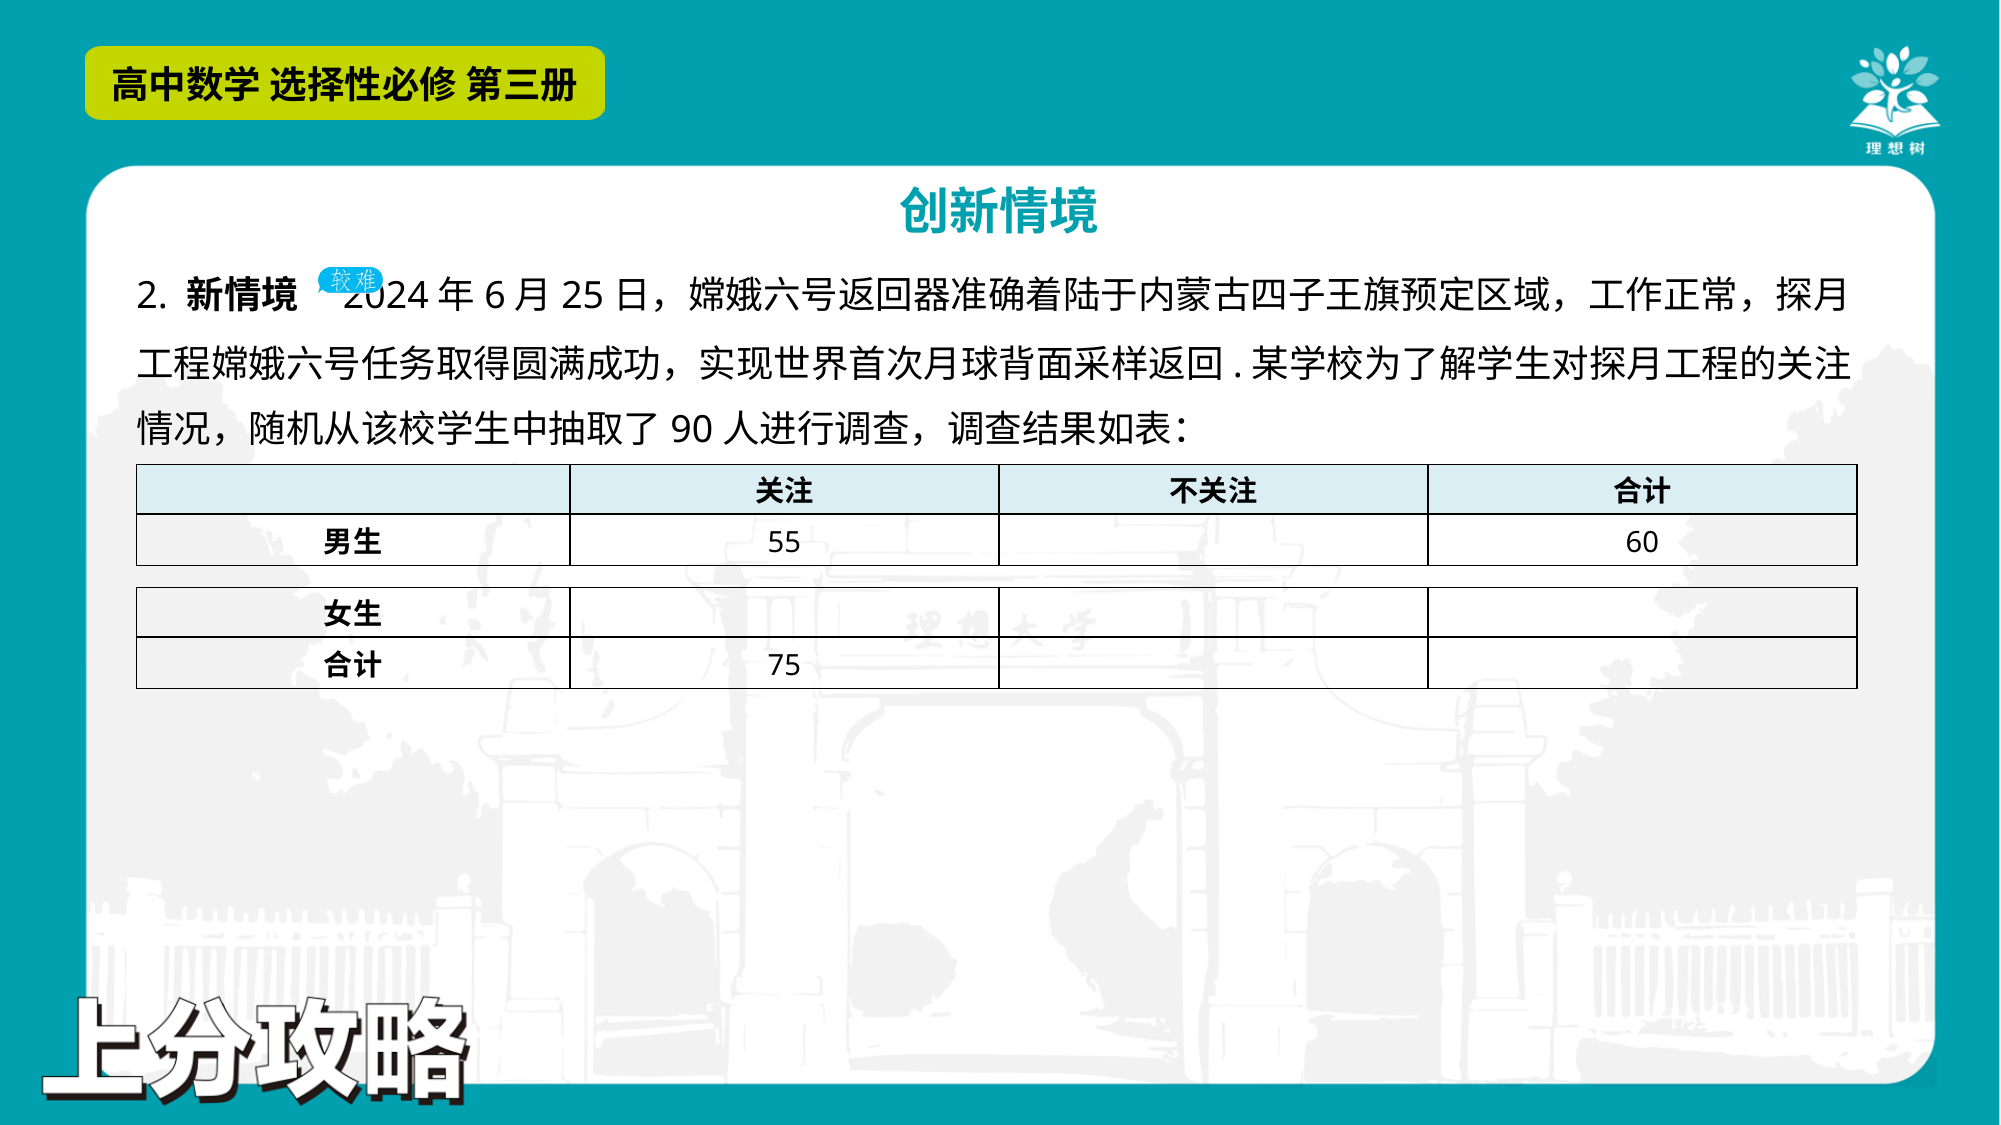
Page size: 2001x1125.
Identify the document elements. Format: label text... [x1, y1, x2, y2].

table_header [1000, 588, 1427, 636]
text_box 2. 新情境 2024年6月25日，嫦娥六号返回器准确着陆于内蒙古四子王旗预定区域，工作正常，探月 工程嫦娥六号任务取得圆满成功，实现世界首次月球背面采样返回.某学校为了解学生对探月工程的关注 情况，随机从该校学生中抽取了90人进行调查，调查结果如表： [136, 247, 1865, 444]
table_cell [1000, 515, 1427, 565]
table_header [571, 588, 998, 636]
table_cell 75 [571, 638, 998, 688]
table_cell [1000, 638, 1427, 688]
table_header 不关注 [1000, 465, 1427, 513]
table_cell [1429, 638, 1856, 688]
table_cell 60 [1429, 515, 1856, 565]
table_header 关注 [571, 465, 998, 513]
table_header [137, 465, 569, 513]
table_header [1429, 588, 1856, 636]
table_header 女生 [137, 588, 569, 636]
table_cell 合计 [137, 638, 569, 688]
table_header 合计 [1429, 465, 1856, 513]
table_cell 55 [571, 515, 998, 565]
picture [0, 0, 2000, 1125]
table_cell 男生 [137, 515, 569, 565]
